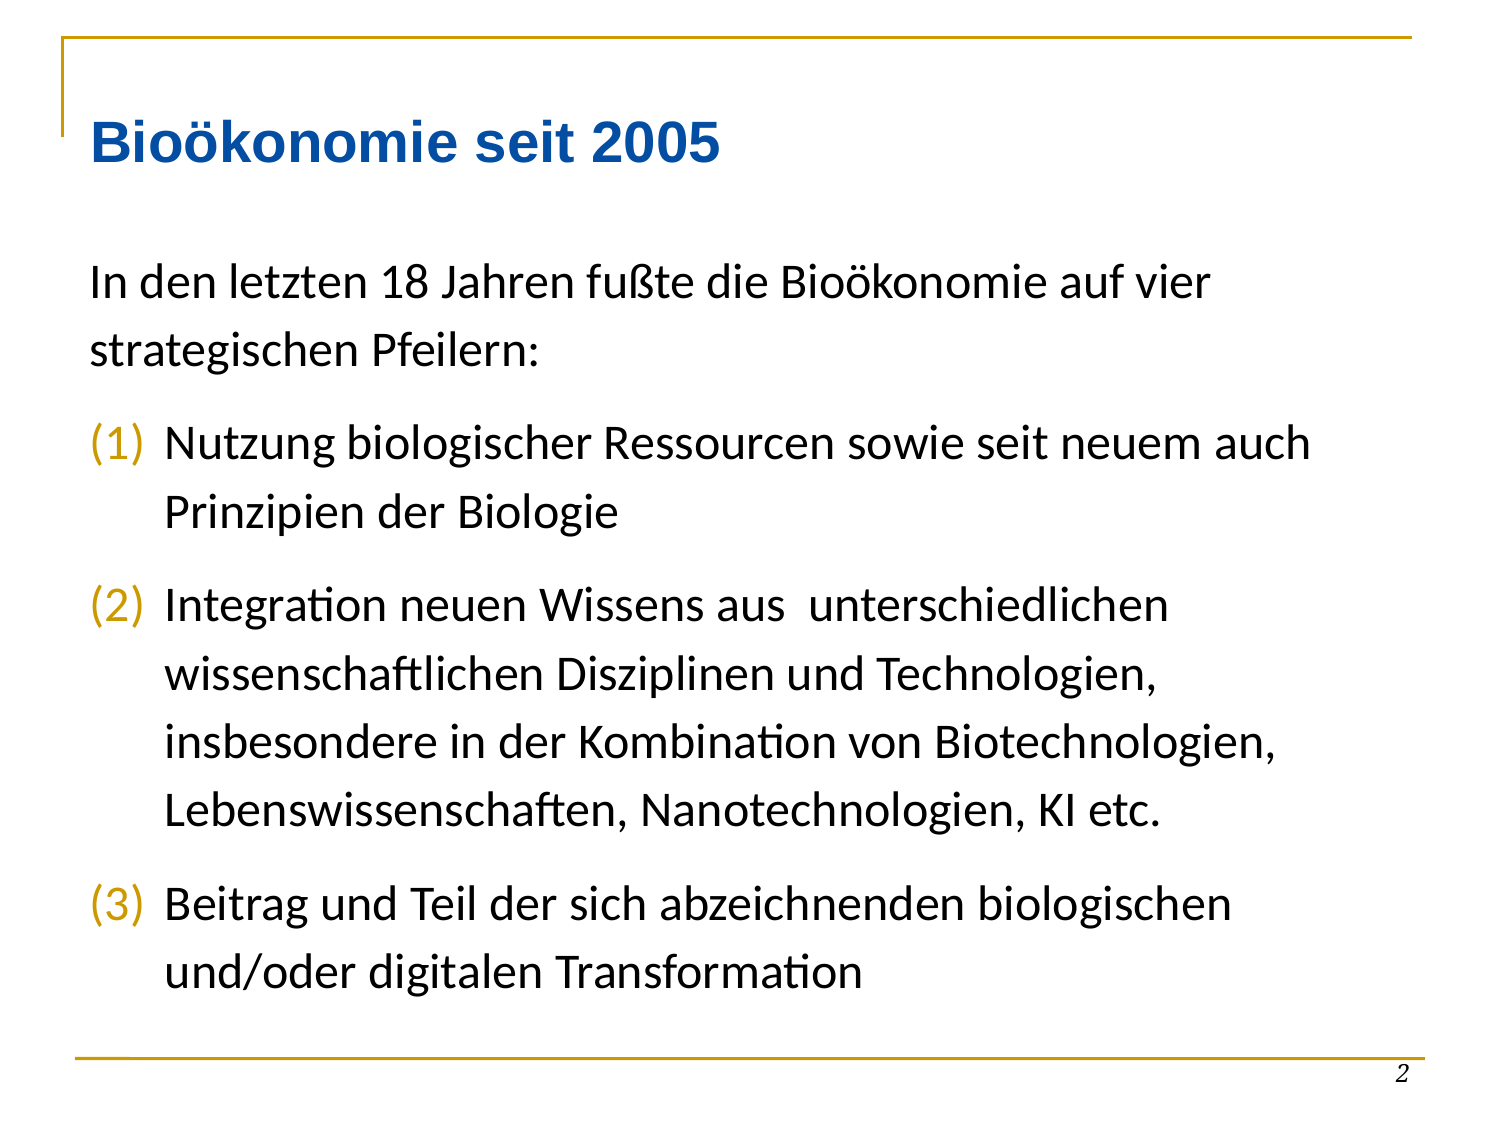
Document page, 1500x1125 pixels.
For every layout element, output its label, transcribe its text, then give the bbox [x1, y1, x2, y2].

slide_number 2 [1074, 1023, 1426, 1100]
text_box In den letzten 18 Jahren fußte die Bioökonomie auf vier strategischen Pfeilern: Nutzung biologischer Ressourcen sowie seit neuem auch Prinzipien der Biologie Integration neuen Wissens aus unterschiedlichen wissenschaftlichen Disziplinen und Technologien, insbesondere in der Kombination von Biotechnologien, Lebenswissenschaften, Nanotechnologien, KI etc. Beitrag und Teil der sich abzeichnenden biologischen und/oder digitalen Transformation [74, 232, 1425, 936]
title Bioökonomie seit 2005 [75, 45, 1459, 233]
